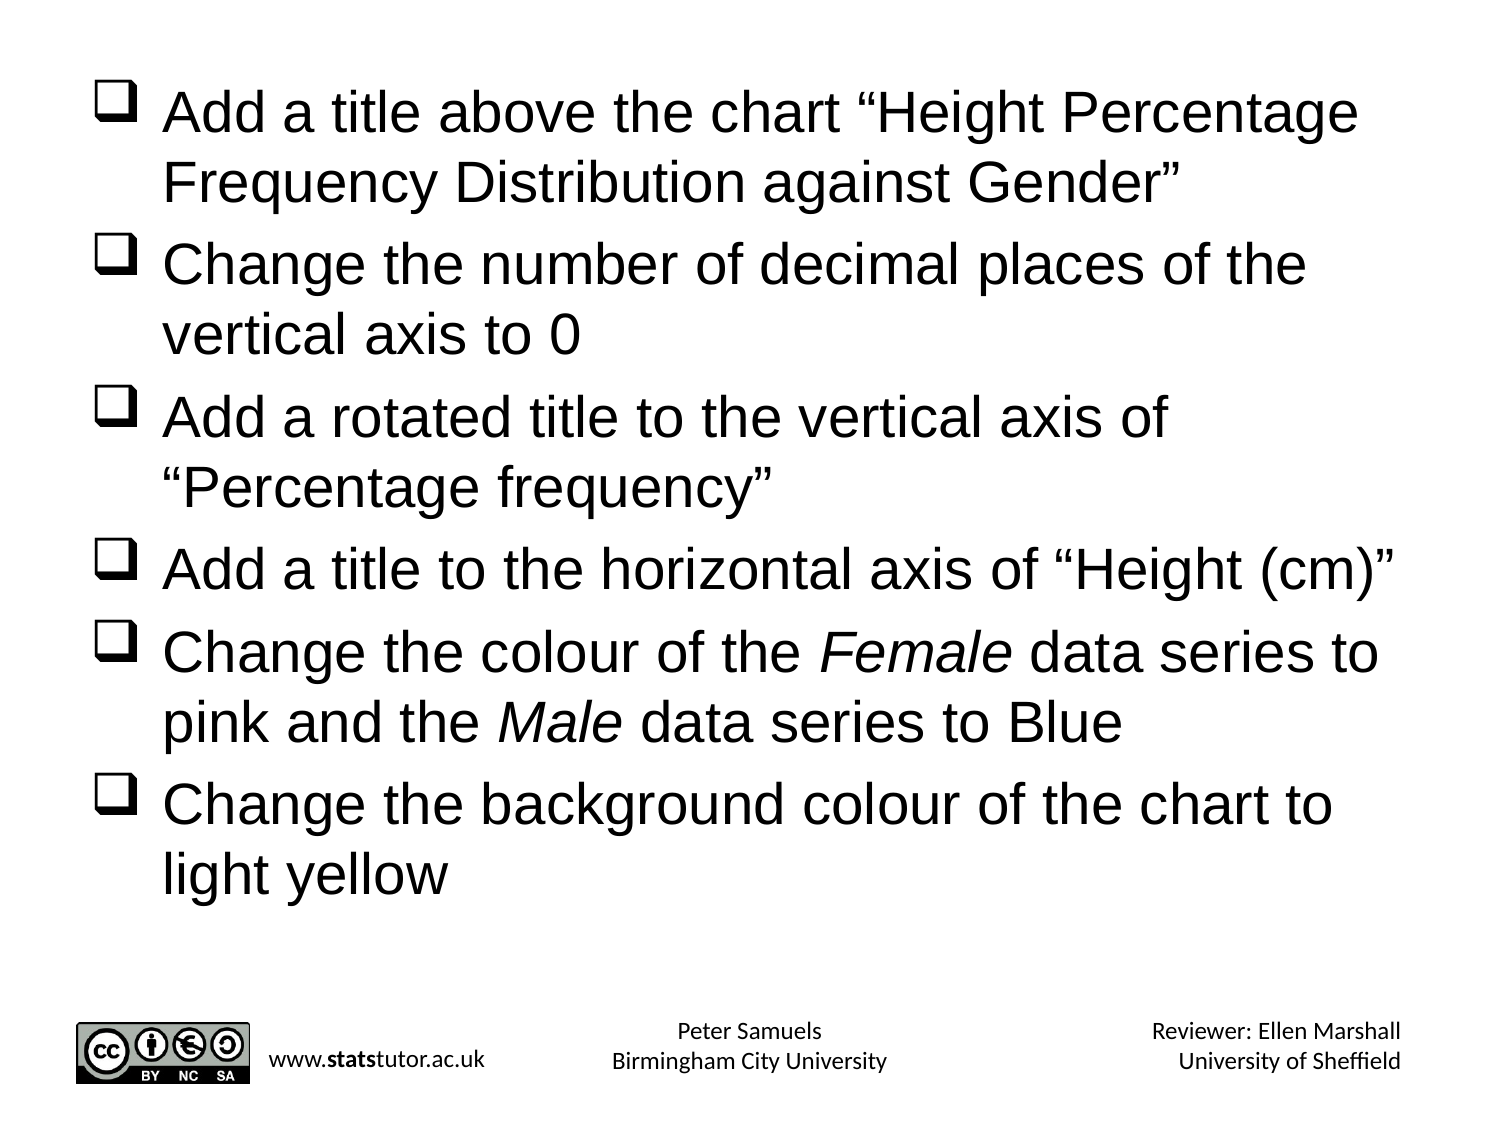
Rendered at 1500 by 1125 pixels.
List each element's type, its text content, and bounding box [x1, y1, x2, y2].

picture [76, 1022, 251, 1084]
text_box Reviewer: Ellen Marshall University of Sheffield [1038, 1007, 1417, 1083]
text_box Peter Samuels Birmingham City University [549, 1007, 951, 1083]
text_box www.statstutor.ac.uk [254, 1035, 550, 1080]
list Add a title above the chart “Height Percentage Frequency Distribution against Gender” Change the number of decimal places of the vertical axis to 0 Add a rotated title to the vertical axis of “Percentage frequency” Add a title to the horizontal axis of “Height (cm)” Change the colour of the Female data series to pink and the Male data series to Blue Change the background colour of the chart to light yellow [75, 66, 1425, 941]
